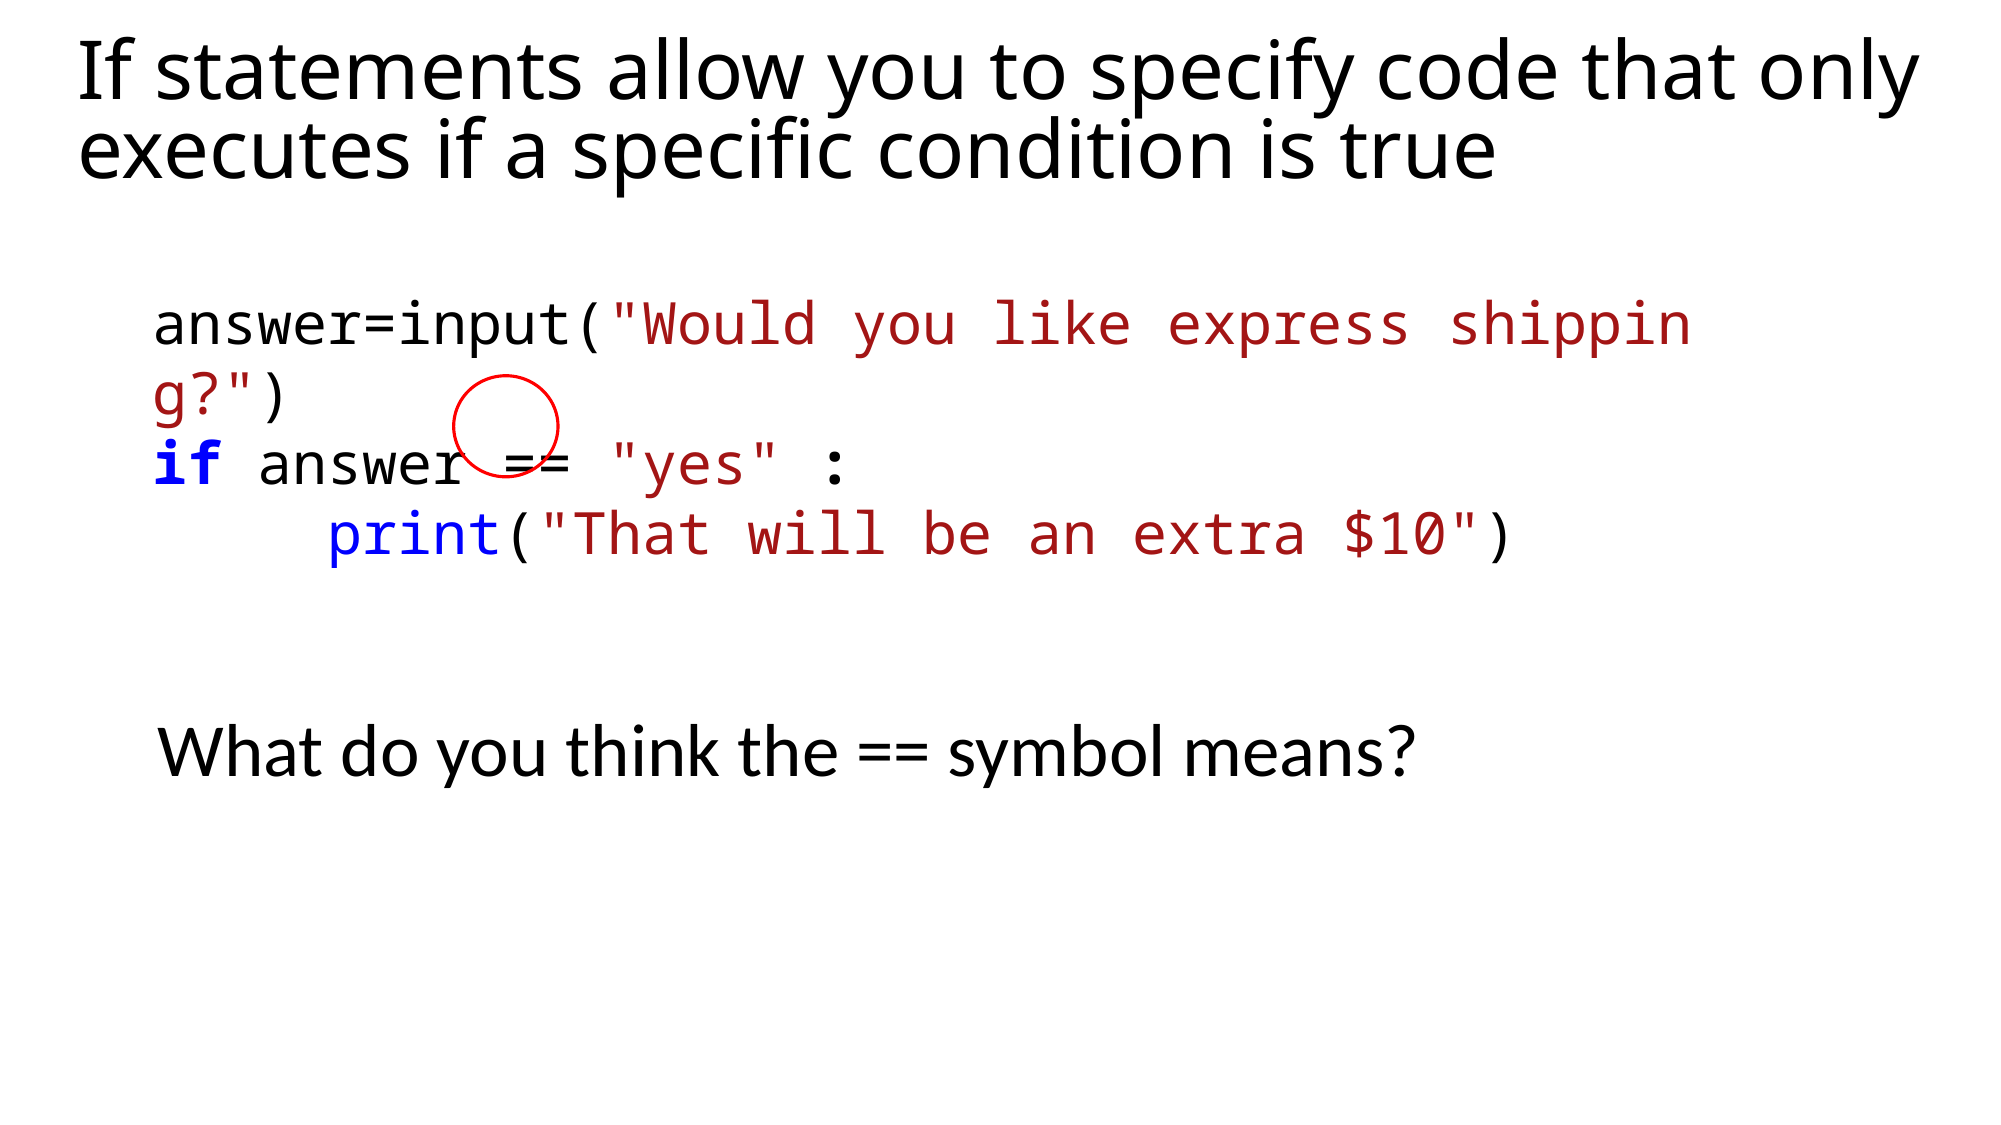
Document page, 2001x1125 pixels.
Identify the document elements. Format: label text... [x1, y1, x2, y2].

text_box answer=input("Would you like express shipping?") if answer == "yes" : print("That will be an extra $10") [137, 278, 1740, 574]
text_box What do you think the == symbol means? [142, 694, 1436, 800]
text_box [451, 373, 561, 479]
title If statements allow you to specify code that only executes if a specific condition is true [62, 29, 1953, 205]
